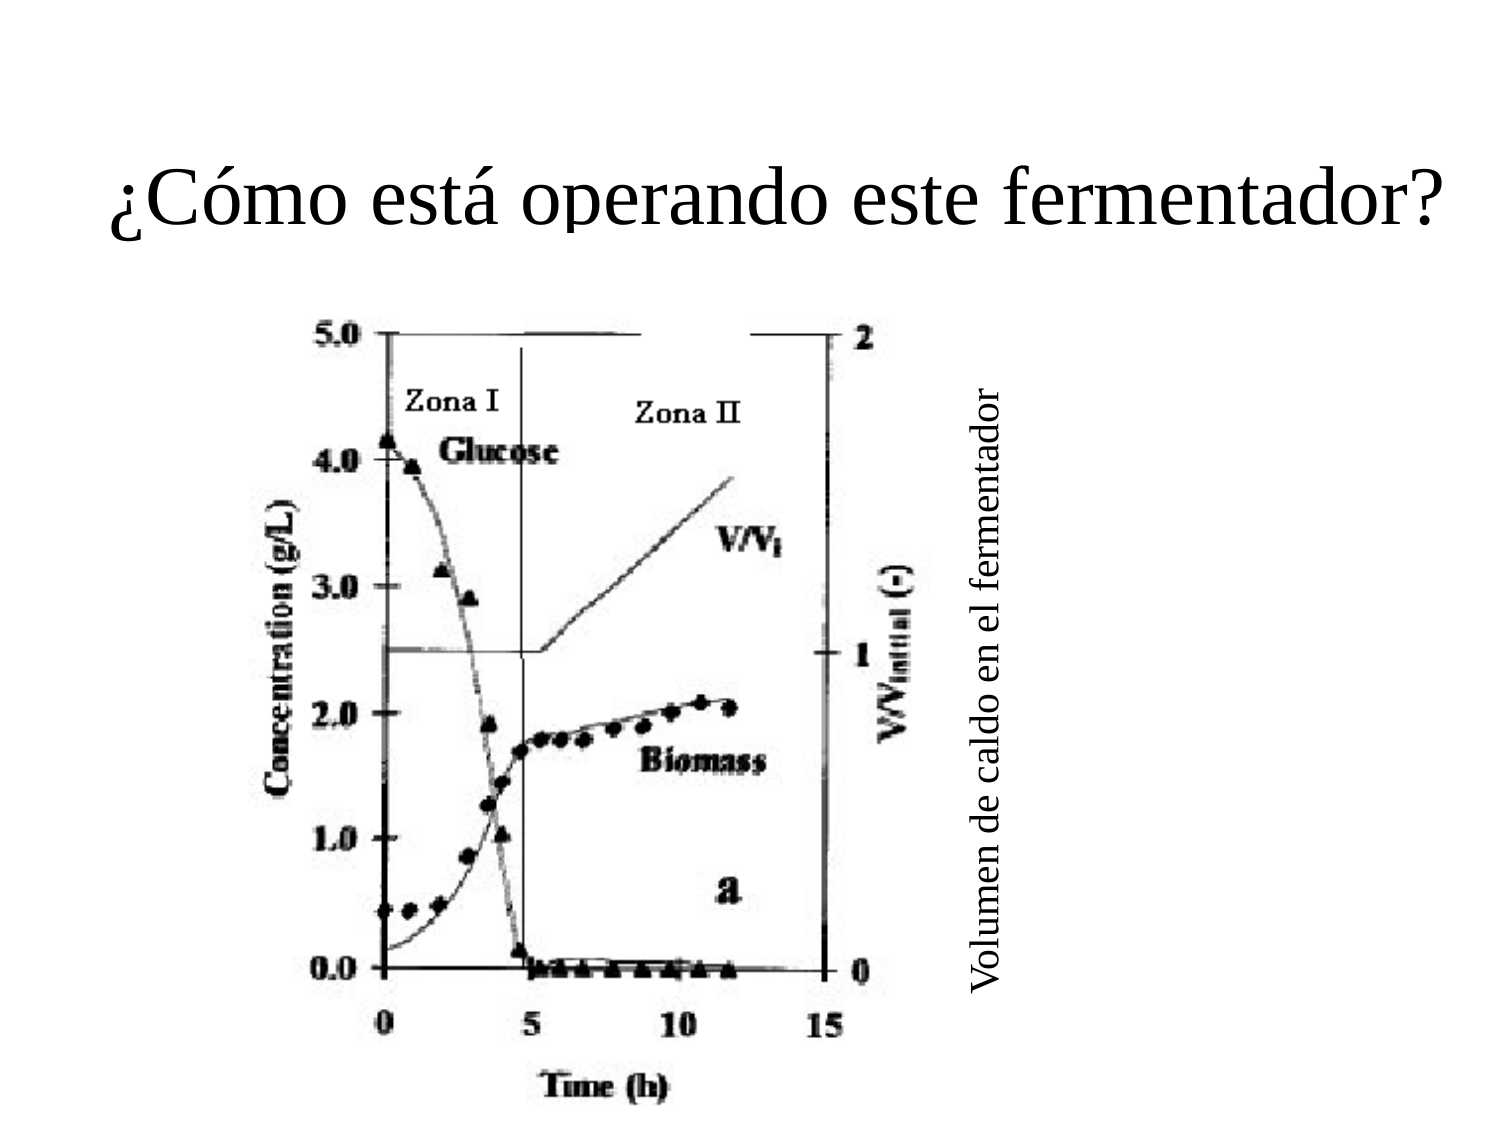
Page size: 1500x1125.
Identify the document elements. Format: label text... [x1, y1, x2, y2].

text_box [163, 233, 937, 1125]
subtitle Volumen de caldo en el fermentador [948, 304, 1021, 1079]
title ¿Cómo está operando este fermentador? [34, 70, 1500, 312]
